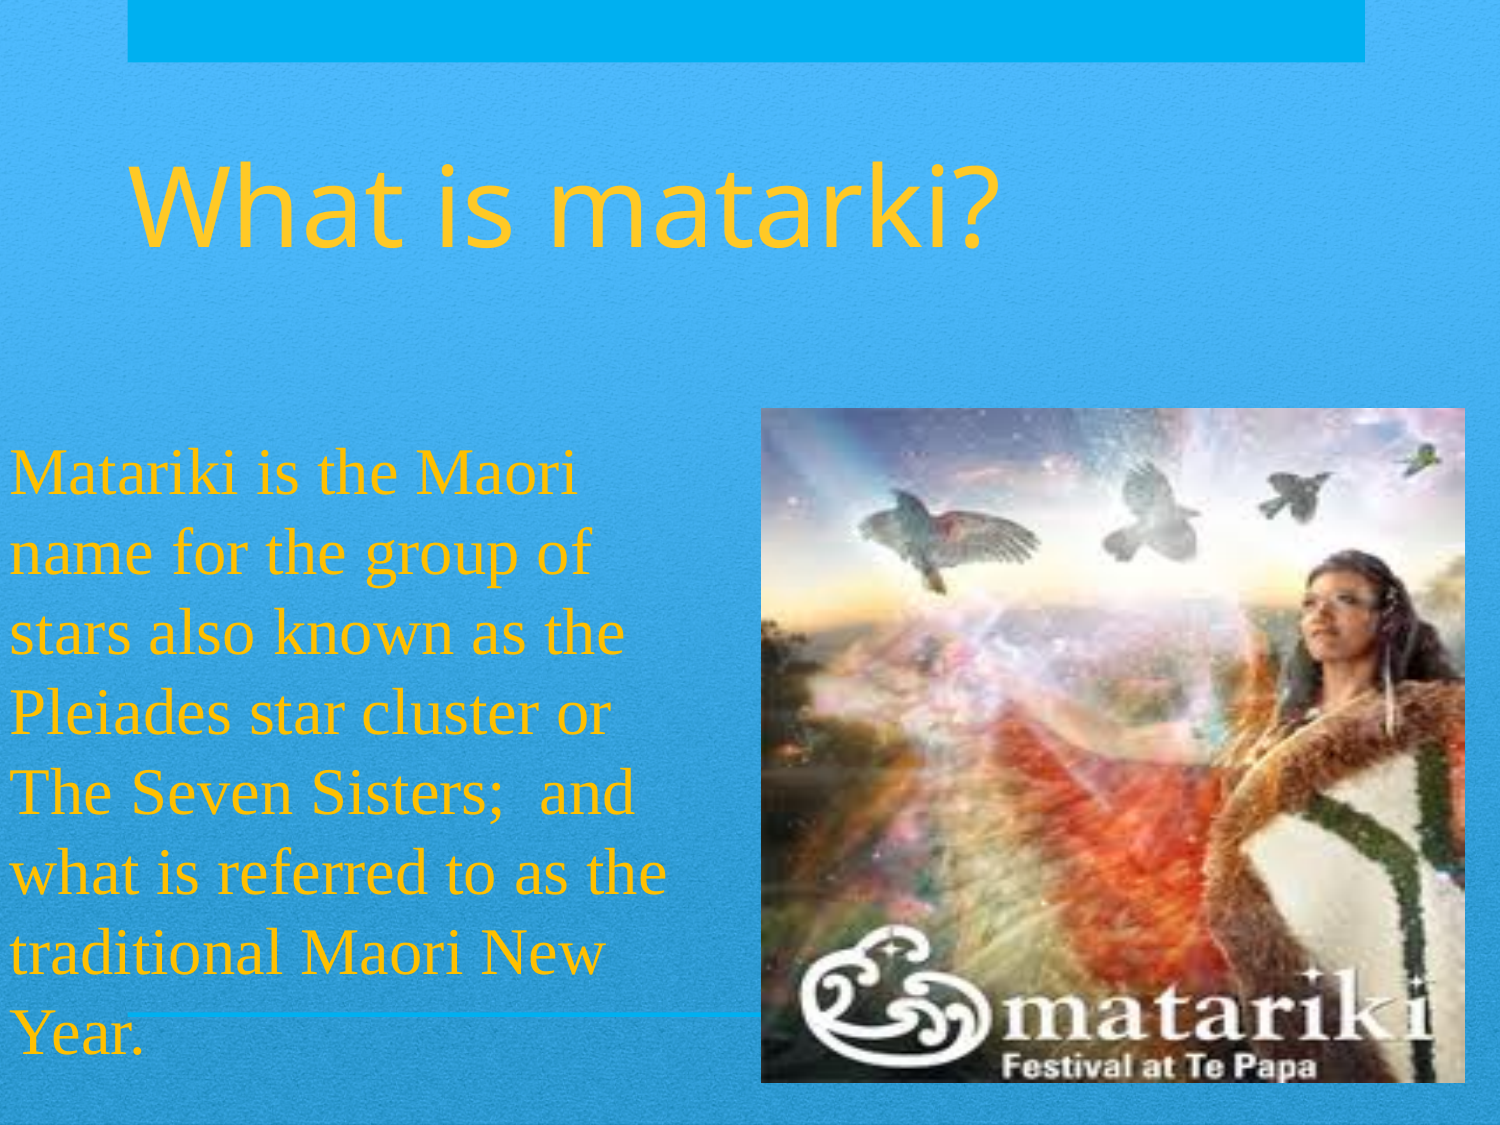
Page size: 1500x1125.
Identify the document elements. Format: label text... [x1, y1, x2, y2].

title What is matarki? [112, 90, 1181, 278]
text_box Matariki is the Maori name for the group of stars also known as the Pleiades star cluster or The Seven Sisters; and what is referred to as the traditional Maori New Year. [0, 420, 713, 1076]
picture [761, 408, 1466, 1083]
